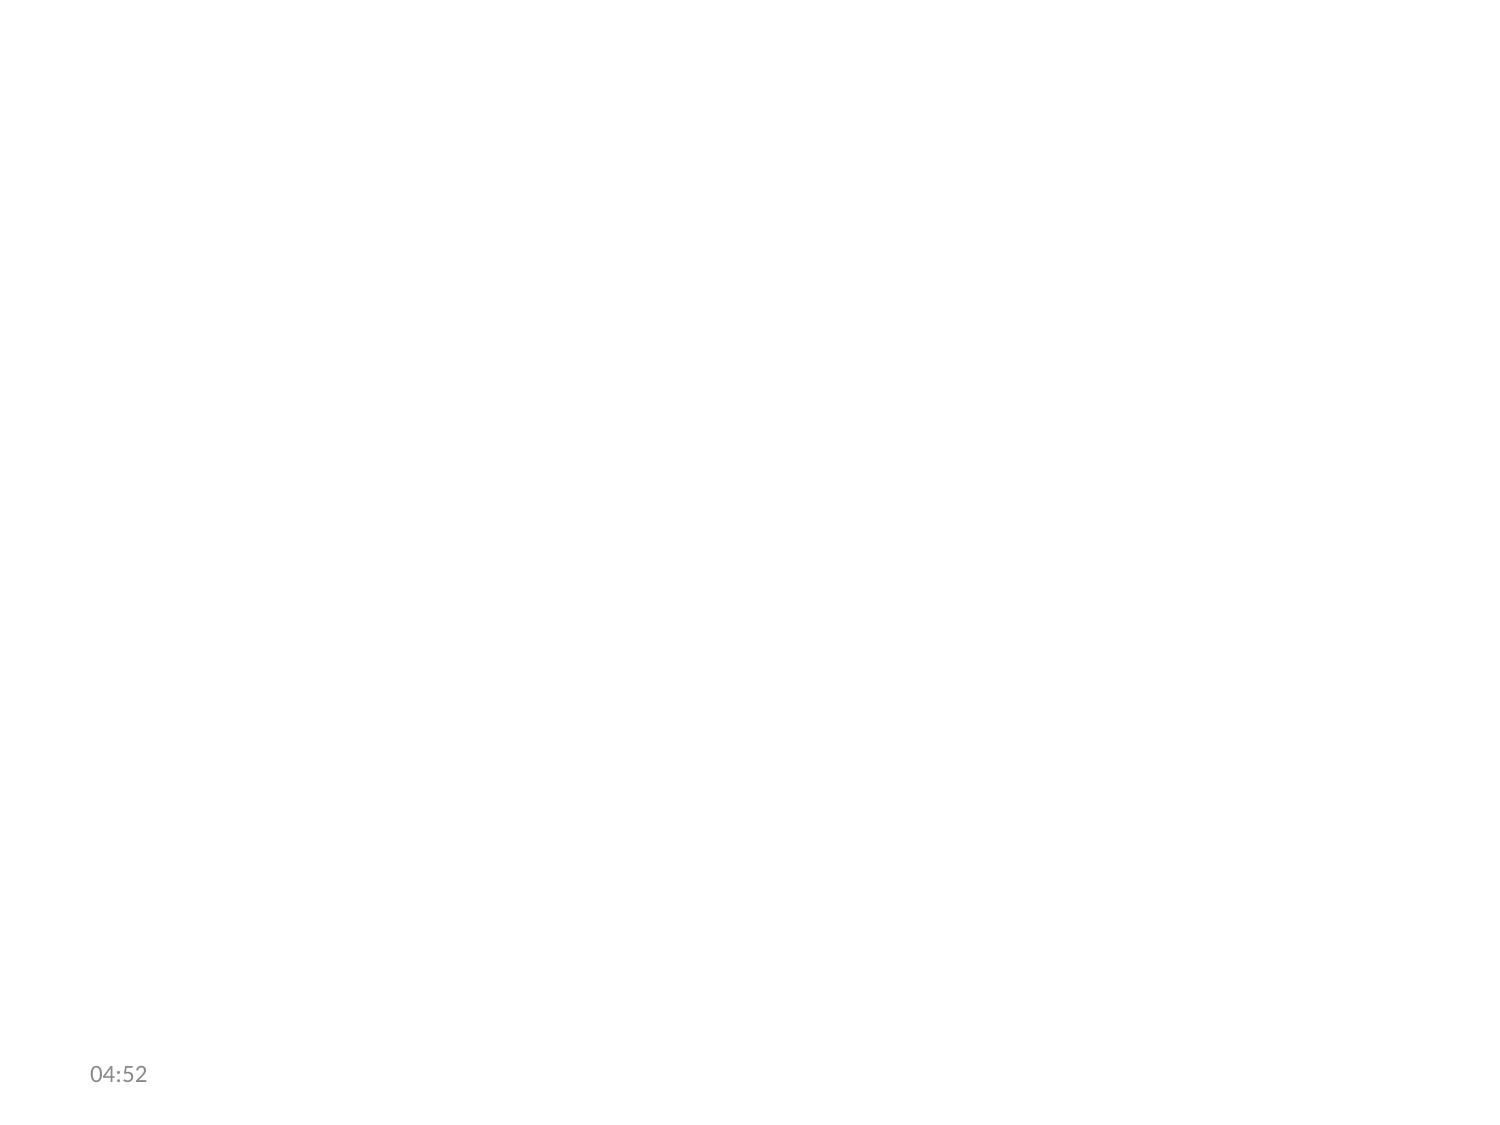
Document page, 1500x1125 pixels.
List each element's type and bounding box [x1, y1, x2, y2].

slide_number [75, 1042, 425, 1103]
